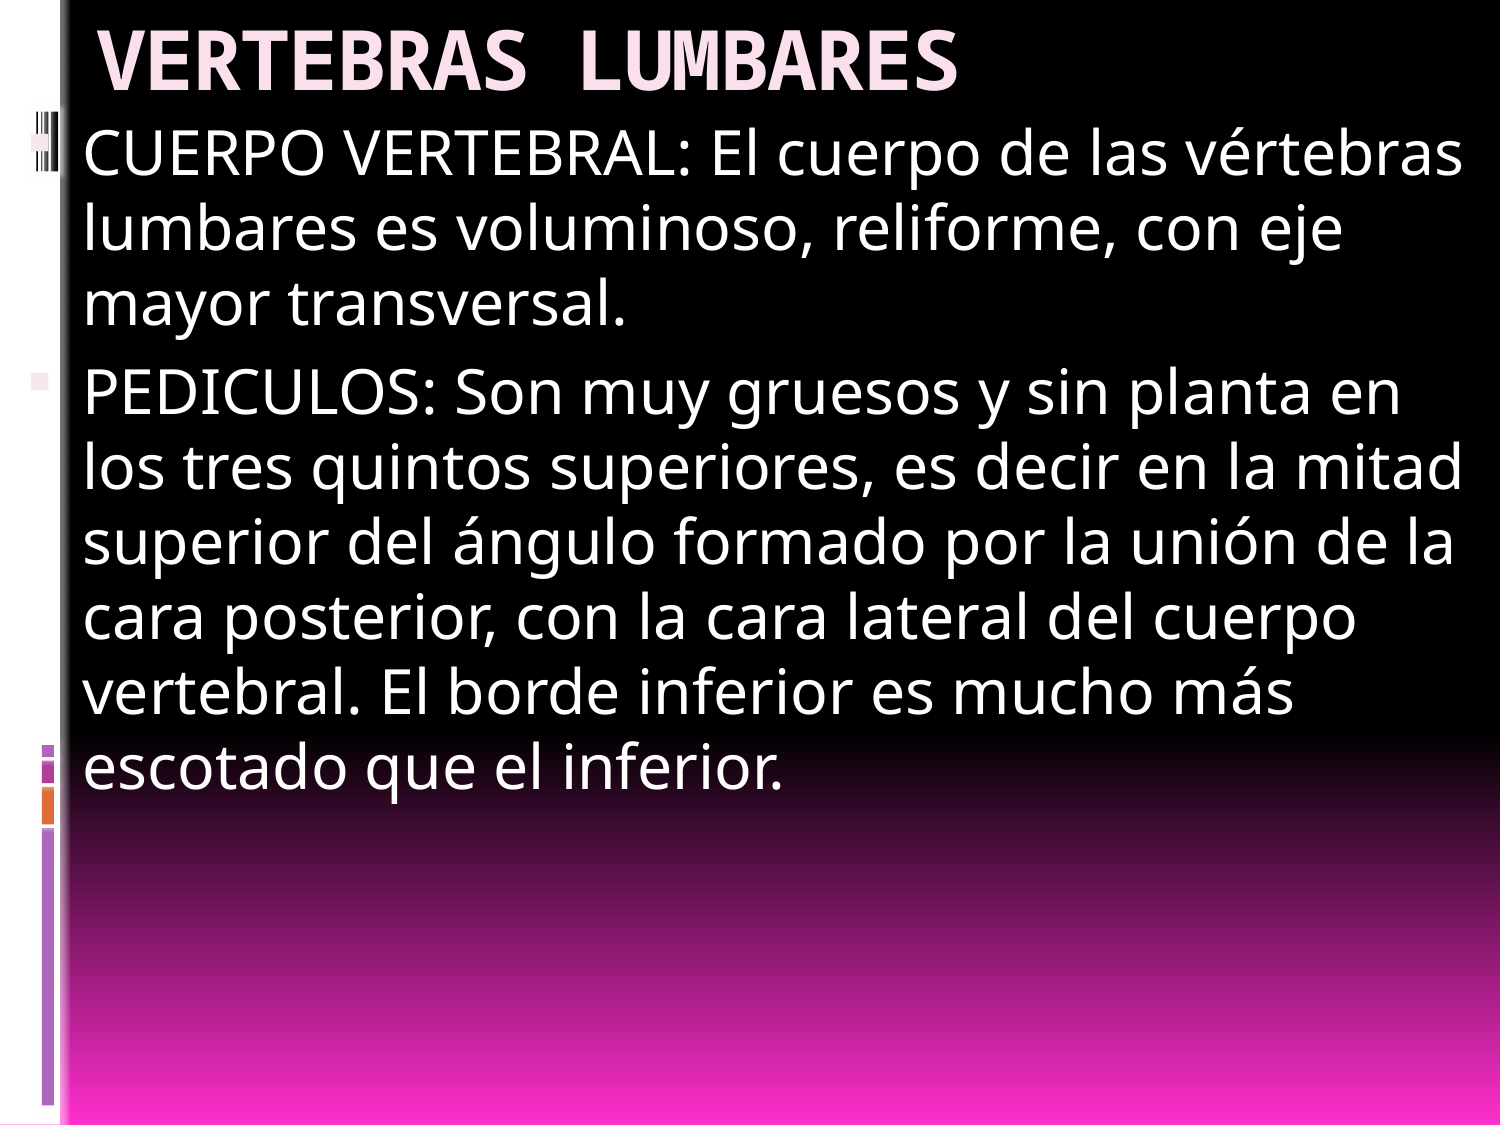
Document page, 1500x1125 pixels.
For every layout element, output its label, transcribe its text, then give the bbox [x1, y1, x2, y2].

title VERTEBRAS LUMBARES [82, 0, 1425, 105]
list CUERPO VERTEBRAL: El cuerpo de las vértebras lumbares es voluminoso, reliforme, con eje mayor transversal. PEDICULOS: Son muy gruesos y sin planta en los tres quintos superiores, es decir en la mitad superior del ángulo formado por la unión de la cara posterior, con la cara lateral del cuerpo vertebral. El borde inferior es mucho más escotado que el inferior. [0, 105, 1500, 1125]
